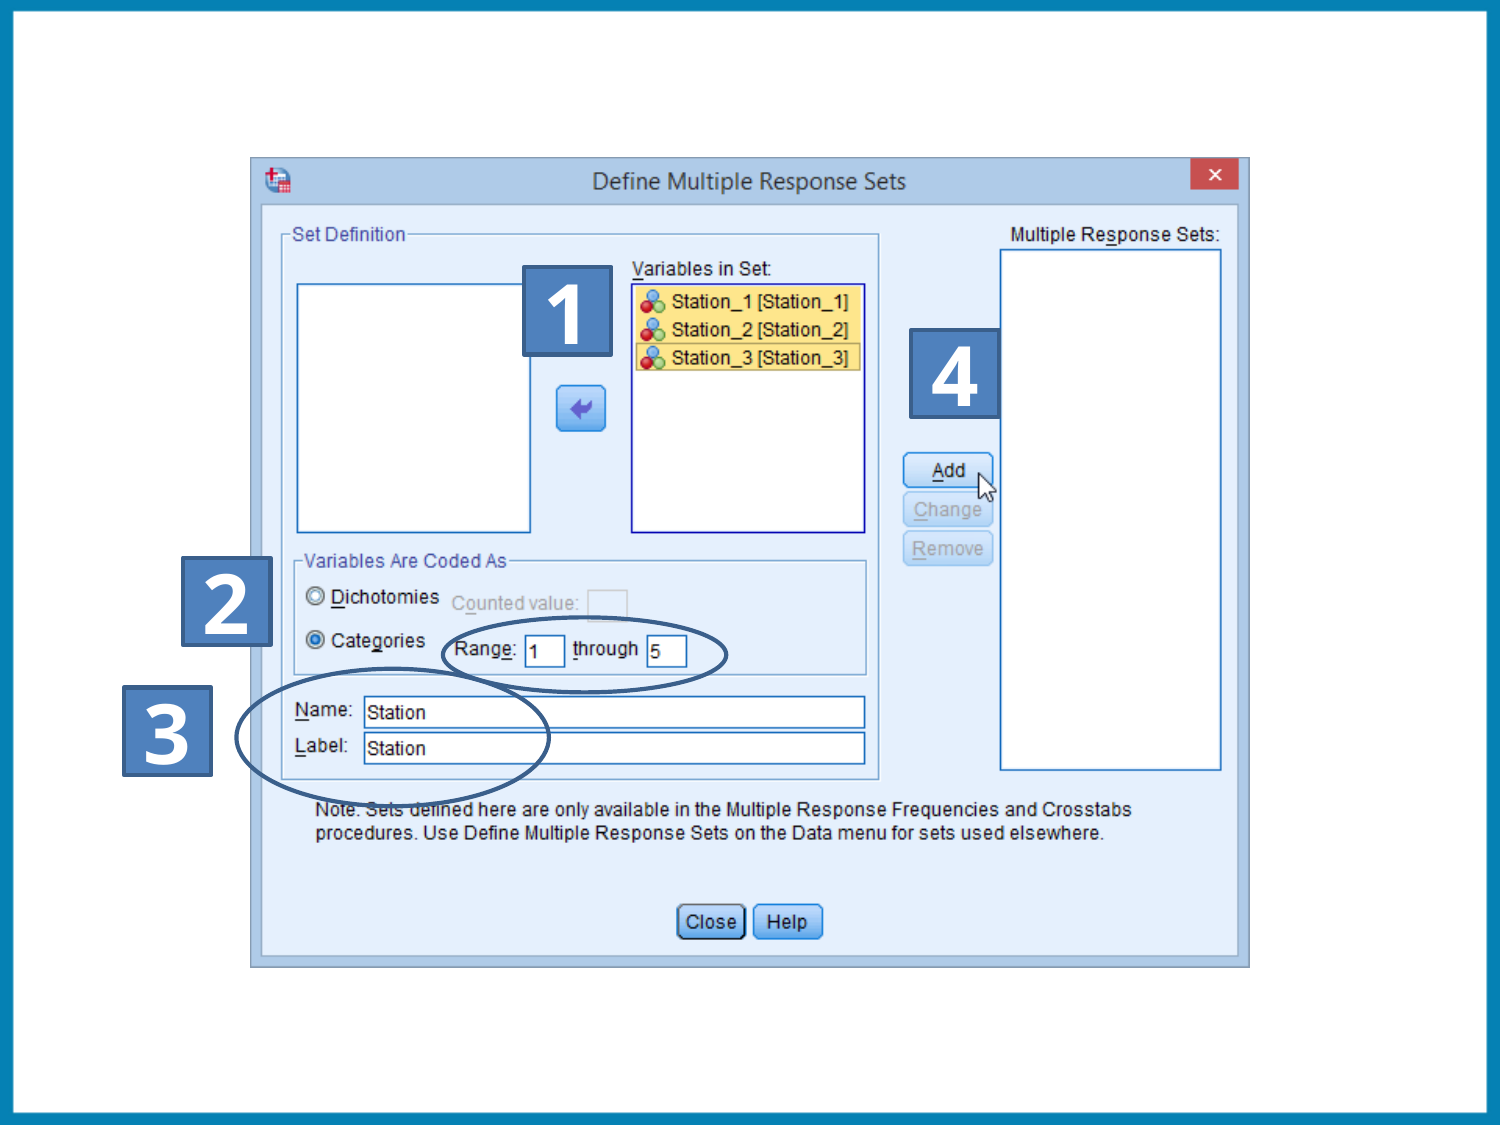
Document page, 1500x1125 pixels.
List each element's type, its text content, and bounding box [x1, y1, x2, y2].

picture [13, 11, 1487, 1113]
text_box 2 [181, 556, 244, 647]
text_box [234, 712, 244, 763]
text_box 3 [122, 685, 213, 777]
